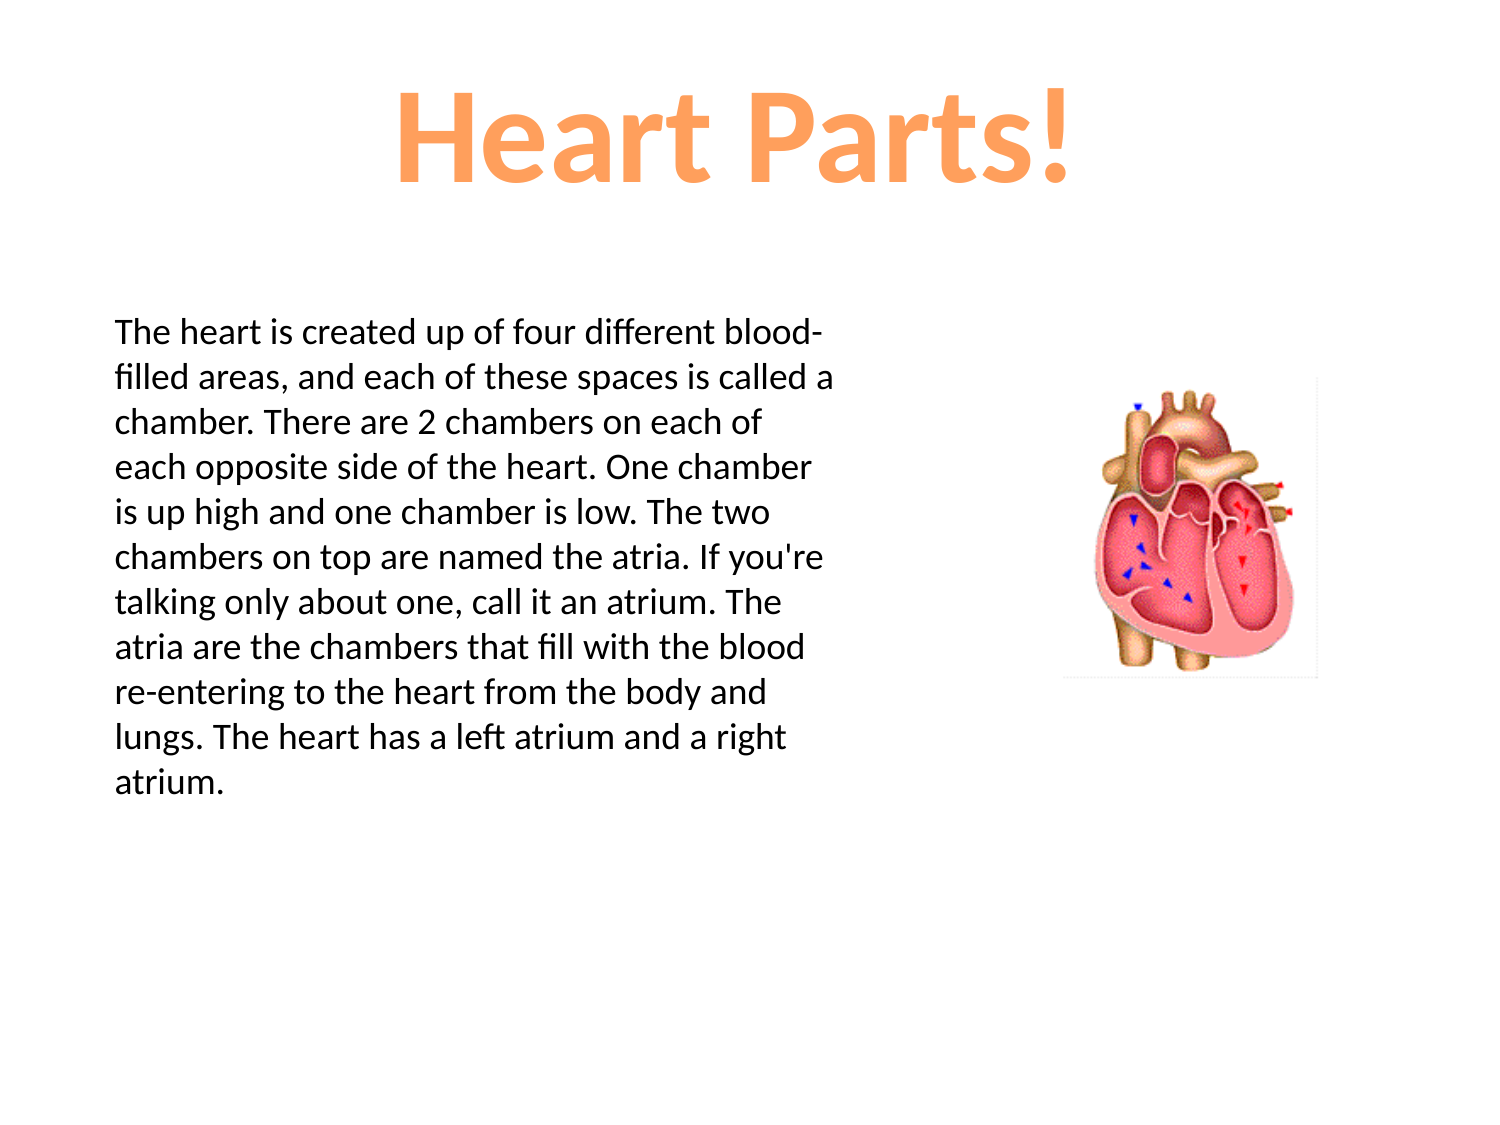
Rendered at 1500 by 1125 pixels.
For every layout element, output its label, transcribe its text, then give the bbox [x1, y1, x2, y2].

text_box Heart Parts! [378, 37, 1096, 218]
text_box The heart is created up of four different blood-filled areas, and each of these spaces is called a chamber. There are 2 chambers on each of each opposite side of the heart. One chamber is up high and one chamber is low. The two chambers on top are named the atria. If you're talking only about one, call it an atrium. The atria are the chambers that fill with the blood re-entering to the heart from the body and lungs. The heart has a left atrium and a right atrium. [99, 299, 850, 810]
picture [1062, 376, 1326, 682]
text_box [49, 224, 738, 1050]
